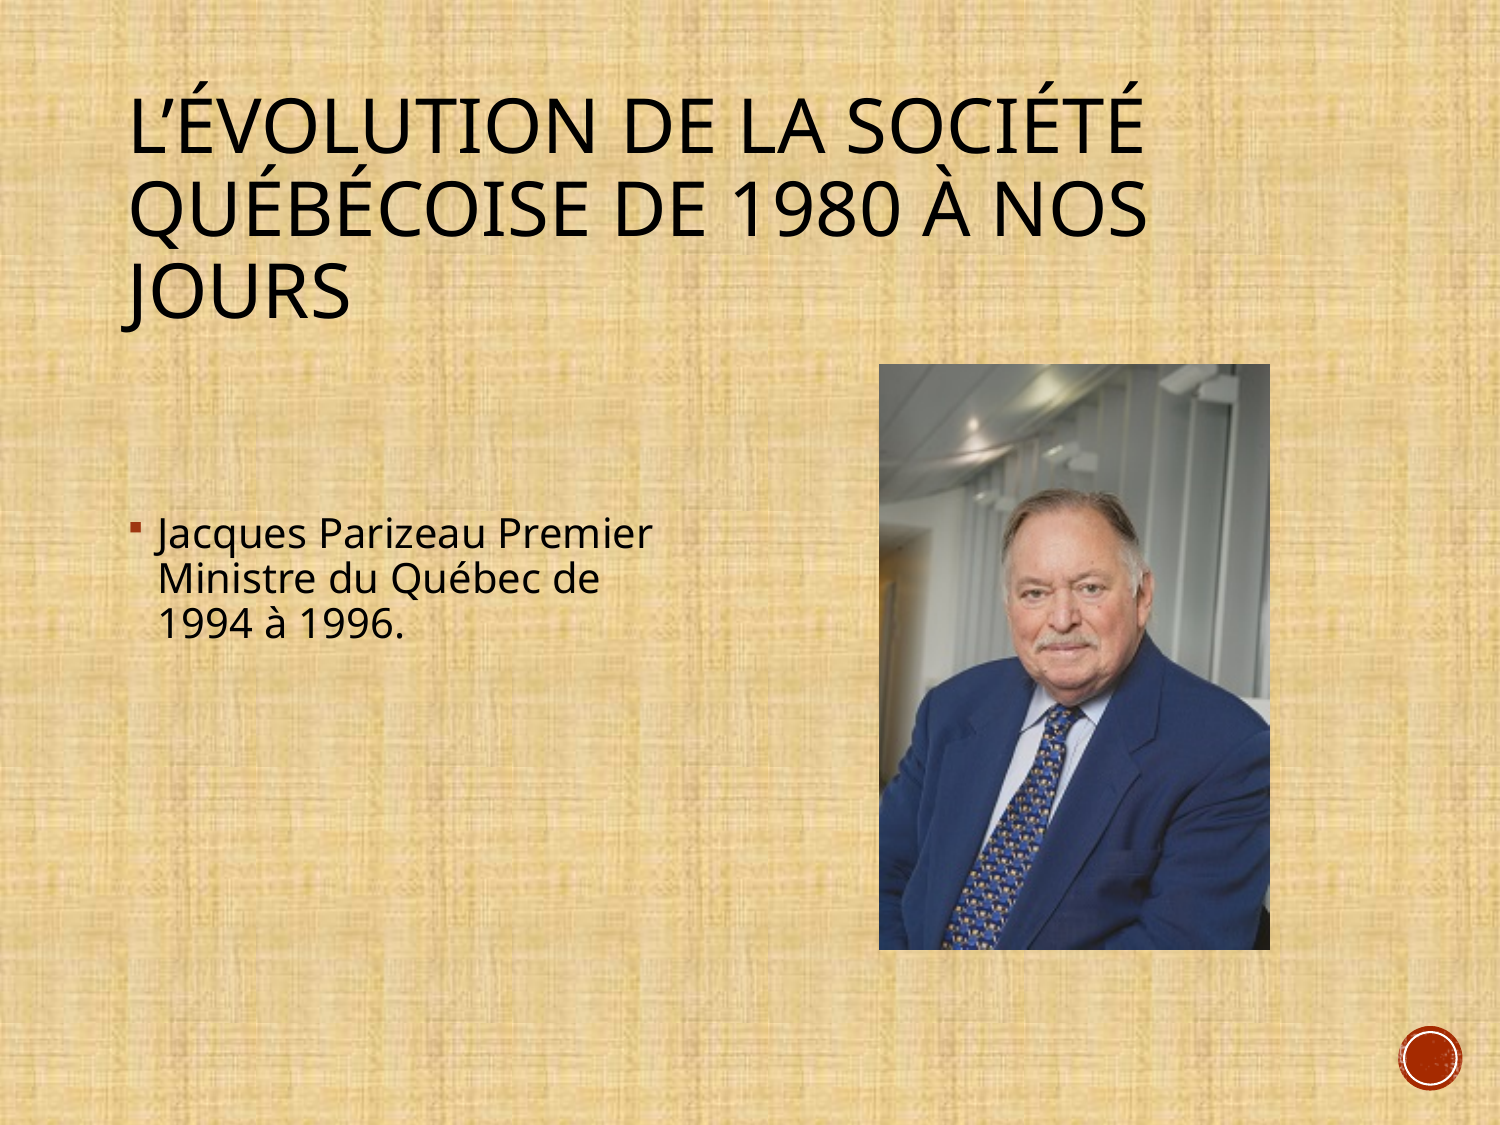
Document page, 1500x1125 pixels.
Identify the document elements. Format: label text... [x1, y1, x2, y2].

list Jacques Parizeau Premier Ministre du Québec de 1994 à 1996. [112, 360, 713, 1013]
picture [0, 0, 1500, 1125]
title L’évolution de la société québécoise de 1980 à nos jours [112, 79, 1388, 344]
